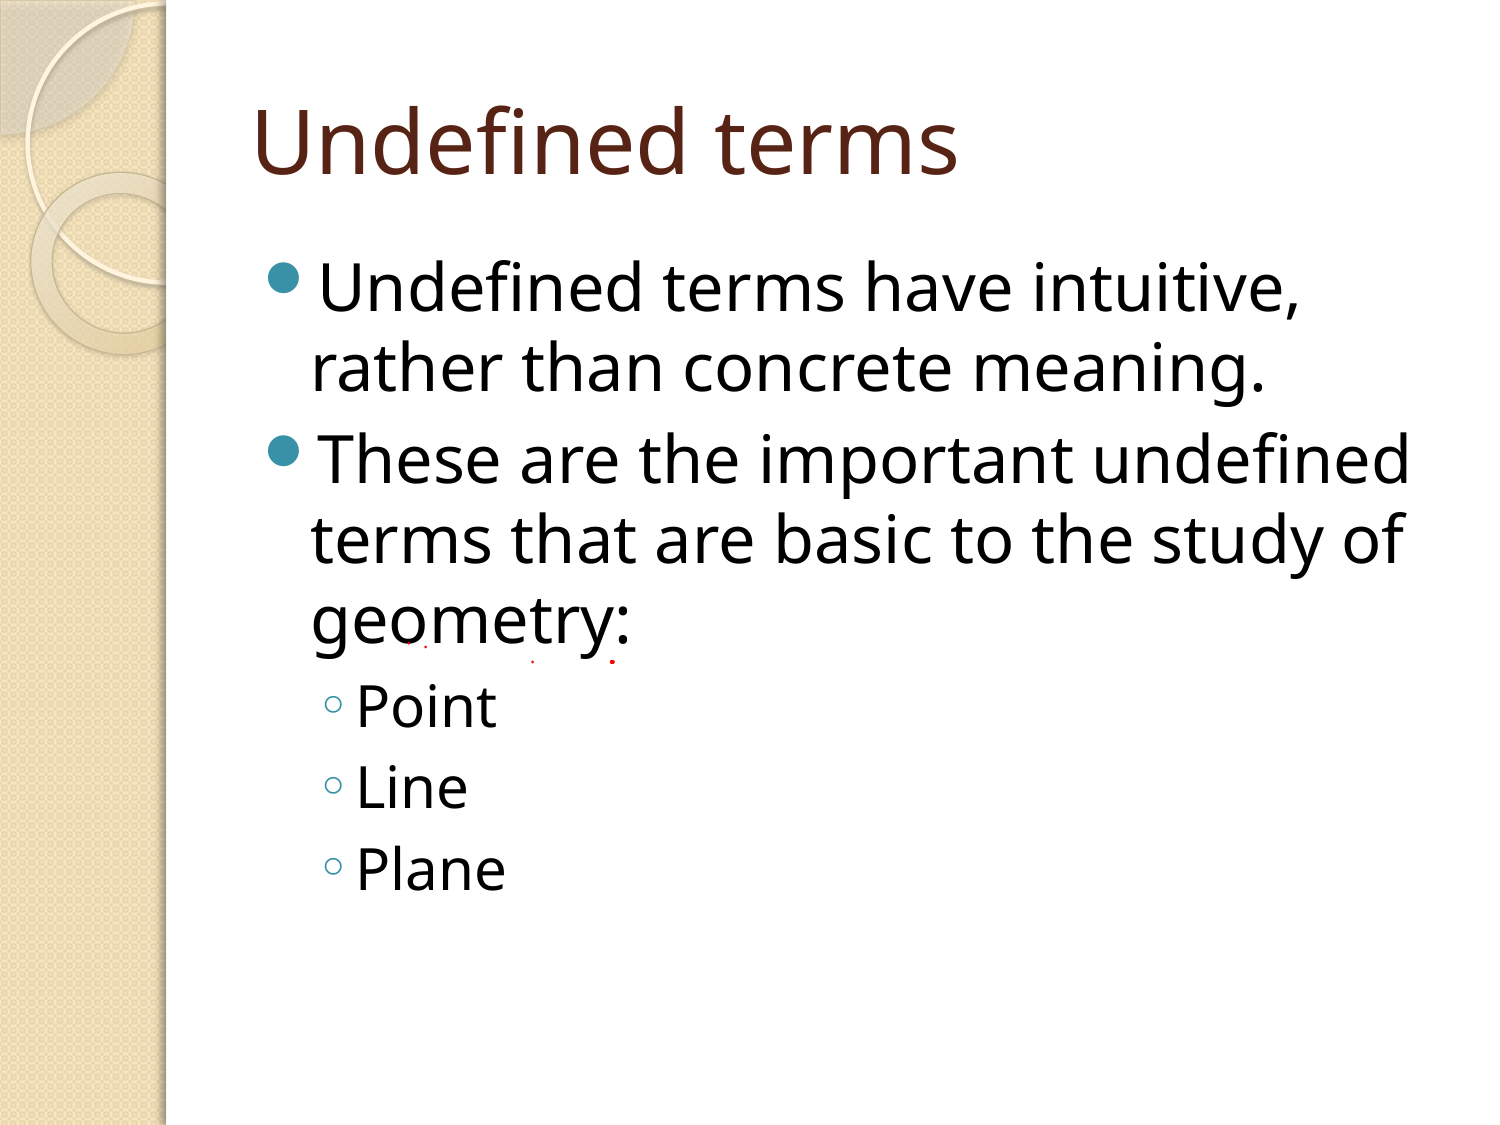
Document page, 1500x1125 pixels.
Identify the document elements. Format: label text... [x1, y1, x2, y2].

title Undefined terms [235, 45, 1466, 233]
list Undefined terms have intuitive, rather than concrete meaning. These are the important undefined terms that are basic to the study of geometry: Point Line Plane [235, 237, 1466, 1025]
